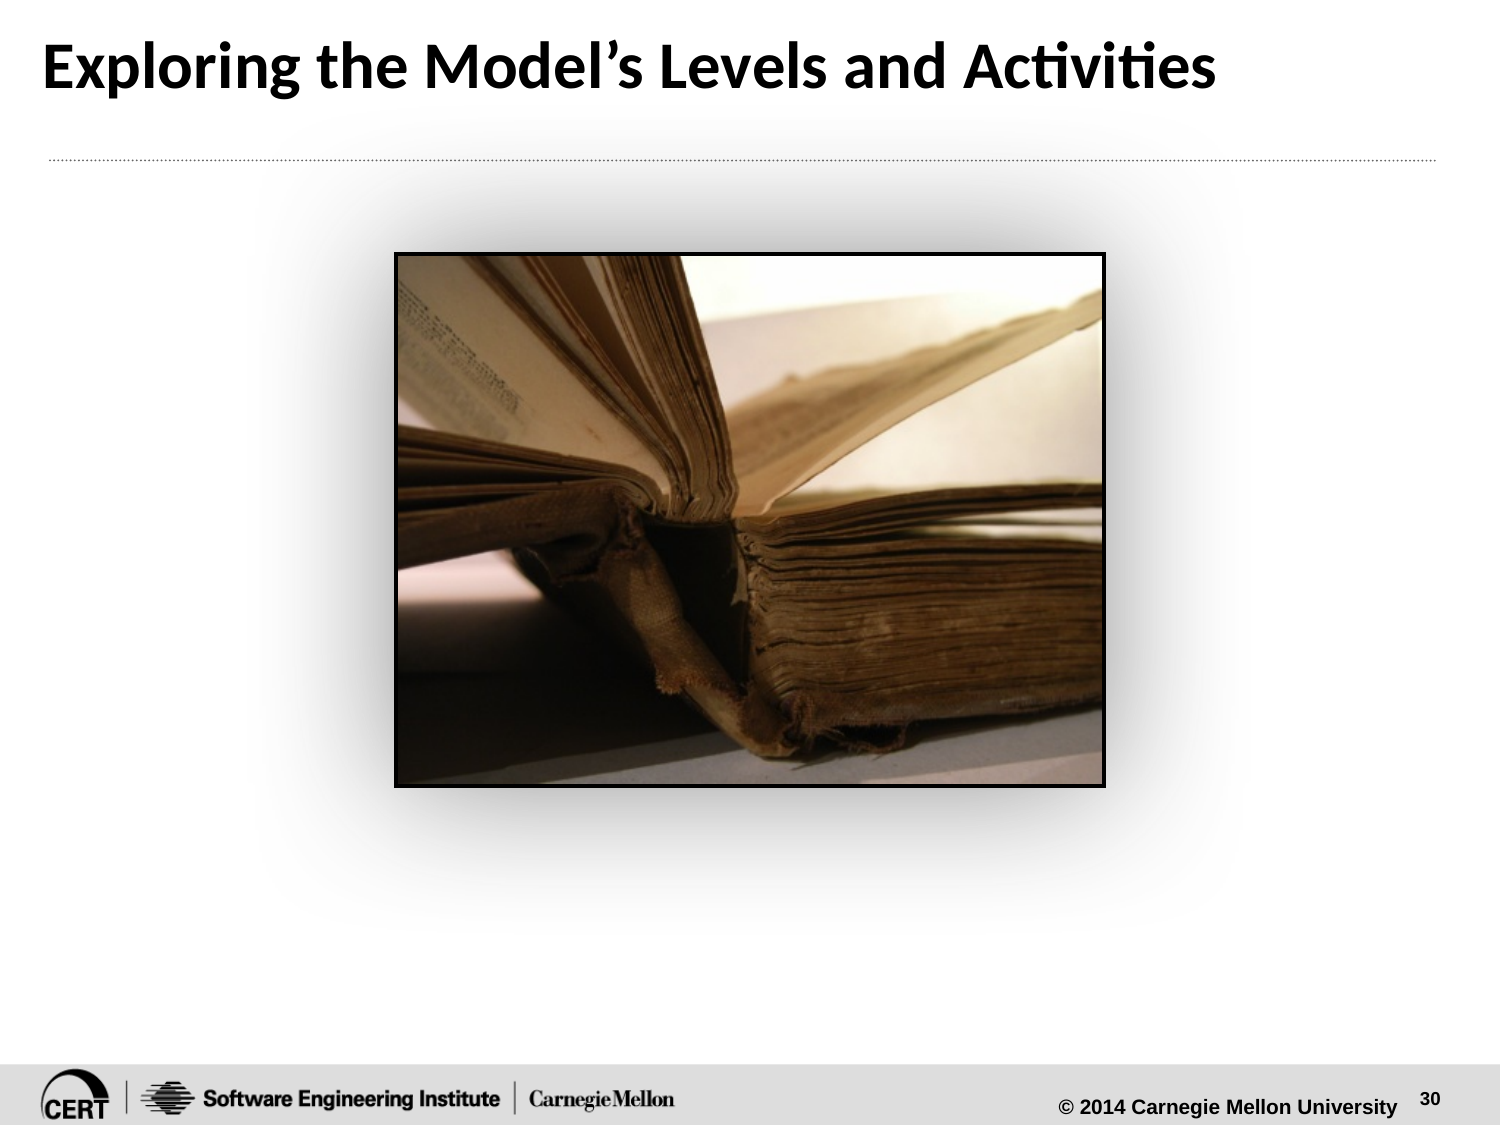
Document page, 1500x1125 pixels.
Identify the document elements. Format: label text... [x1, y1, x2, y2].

title Exploring the Model’s Levels and Activities [42, 37, 1434, 155]
picture [398, 256, 1102, 784]
picture [24, 1065, 688, 1125]
